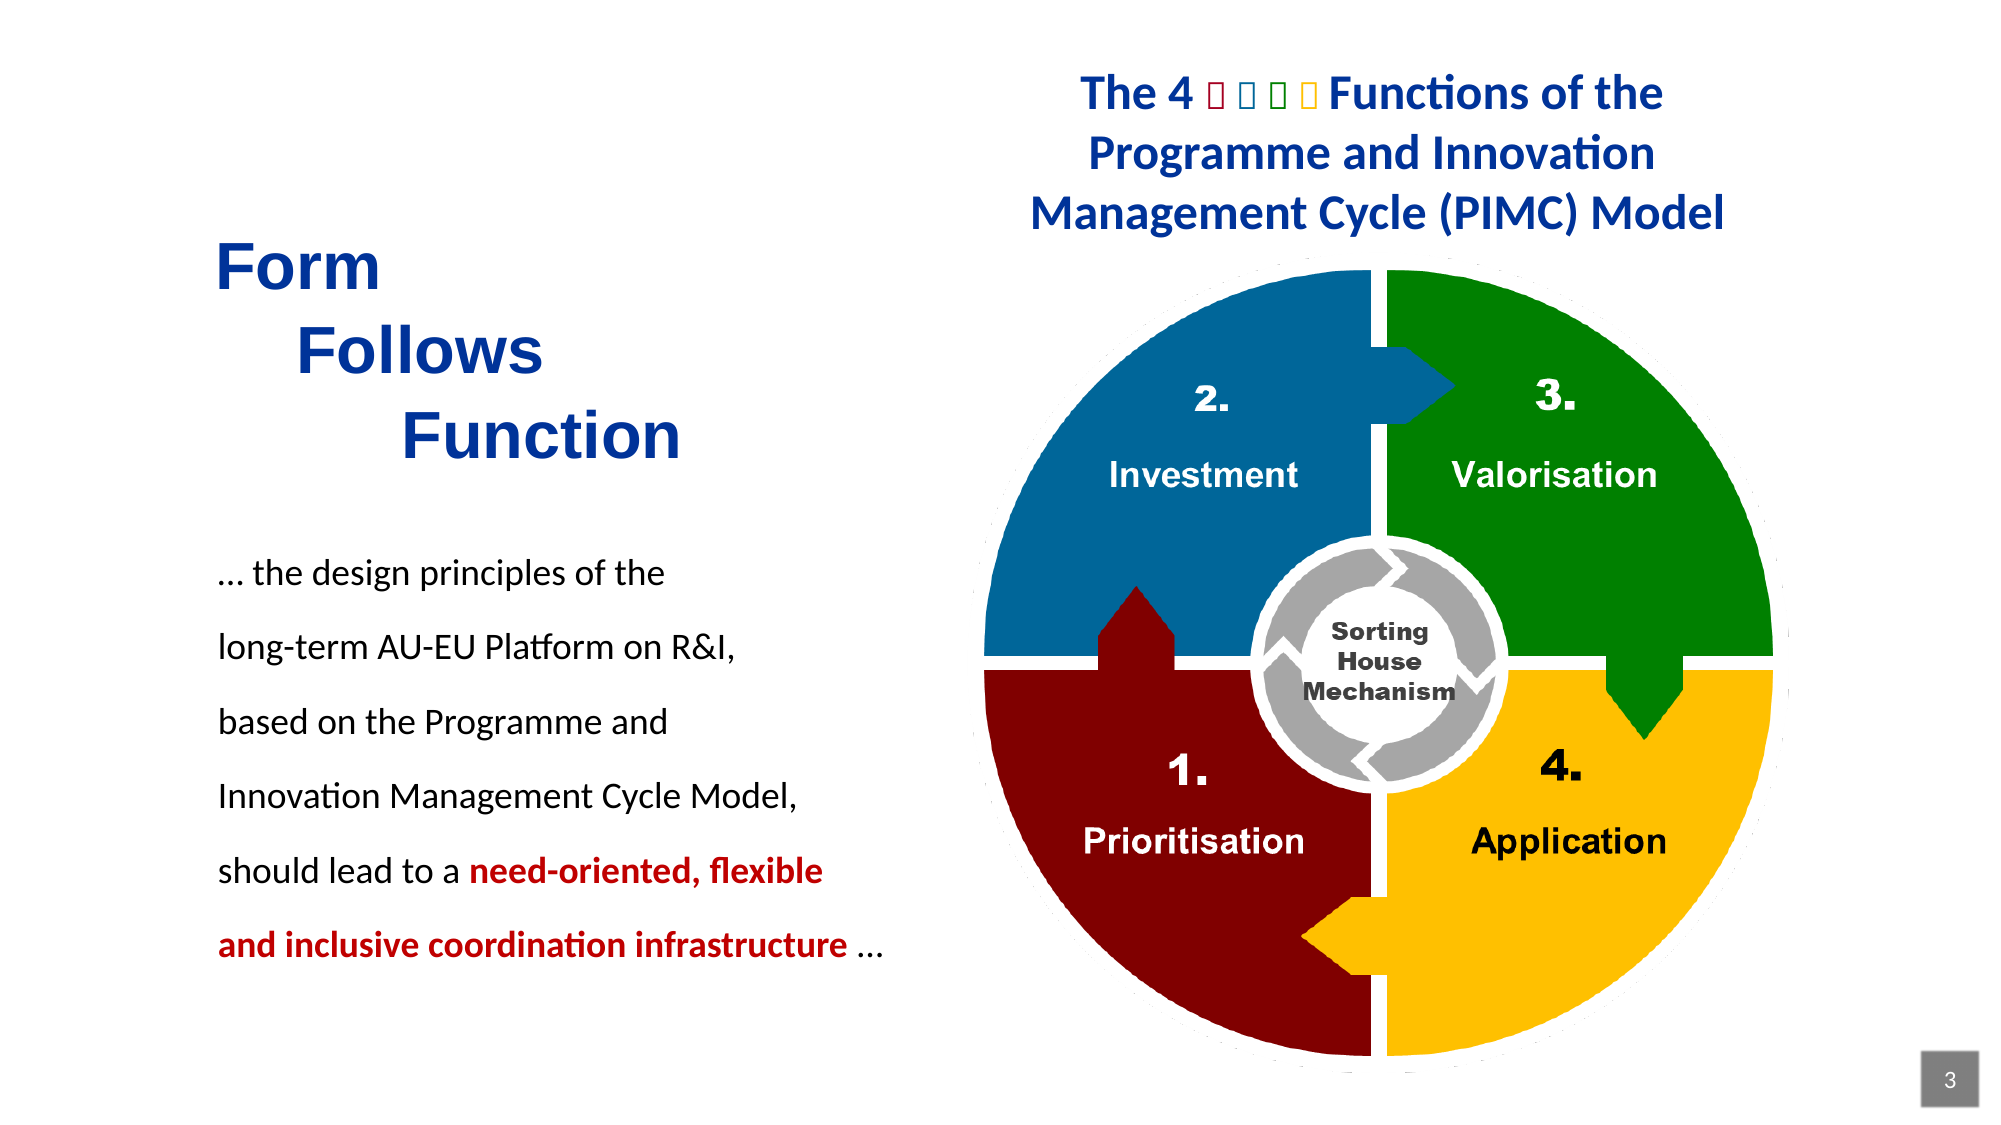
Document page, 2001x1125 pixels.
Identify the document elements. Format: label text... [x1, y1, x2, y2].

text_box Function [336, 384, 749, 480]
text_box Follows [214, 299, 627, 395]
text_box and inclusive coordination infrastructure … [203, 913, 930, 973]
picture [967, 252, 1789, 1073]
text_box The 4     Functions of the Programme and Innovation Management Cycle (PIMC) Model [916, 52, 1839, 248]
text_box based on the Programme and [203, 689, 930, 750]
text_box long-term AU-EU Platform on R&I, [203, 614, 930, 675]
text_box … the design principles of the [203, 540, 930, 600]
text_box should lead to a need-oriented, flexible [203, 838, 930, 899]
text_box Innovation Management Cycle Model, [203, 763, 861, 824]
text_box Form [92, 215, 505, 310]
